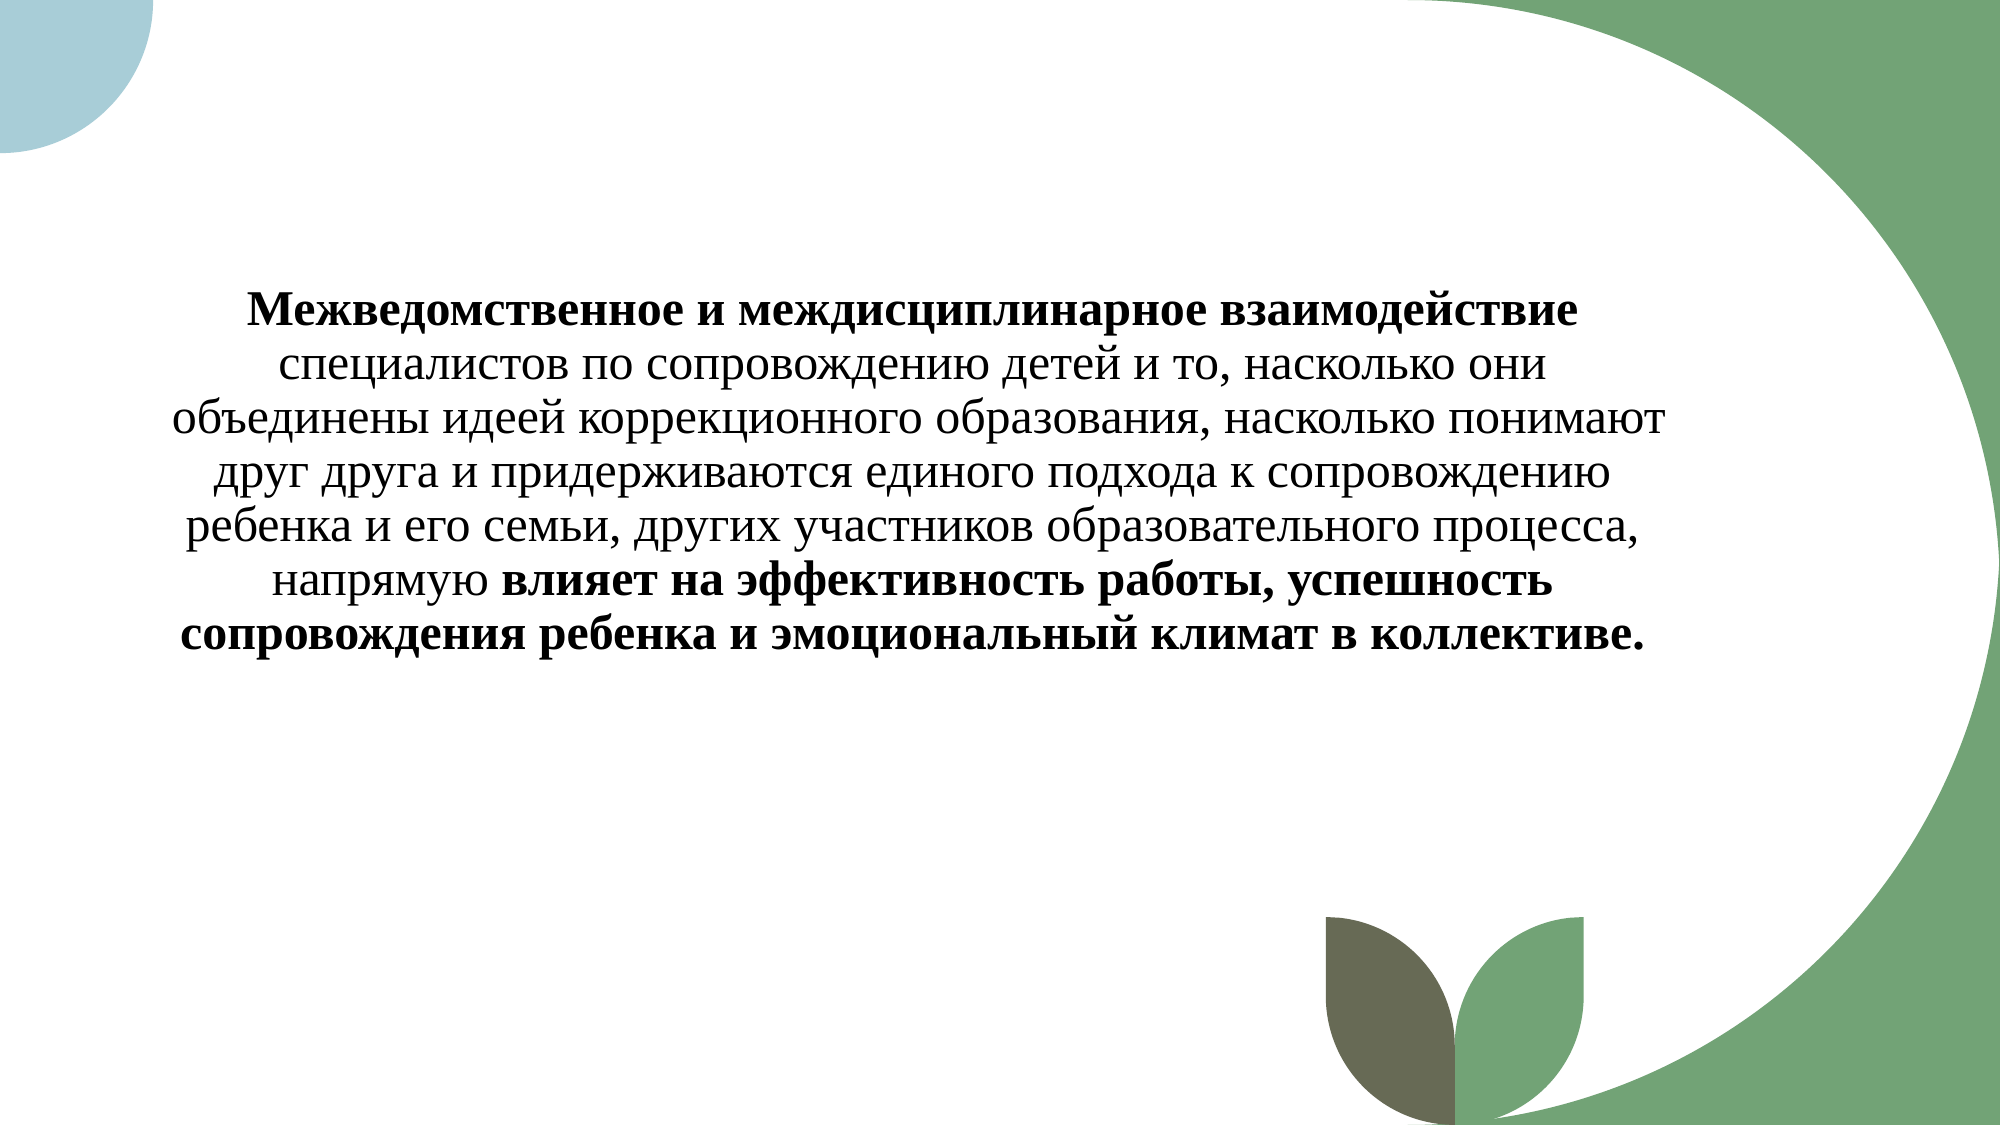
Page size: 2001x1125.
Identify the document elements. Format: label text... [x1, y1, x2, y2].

subtitle Межведомственное и междисциплинарное взаимодействие специалистов по сопровождению детей и то, насколько они объединены идеей коррекционного образования, насколько понимают друг друга и придерживаются единого подхода к сопровождению ребенка и его семьи, других участников образовательного процесса, напрямую влияет на эффективность работы, успешность сопровождения ребенка и эмоциональный климат в коллективе. [126, 274, 1699, 745]
